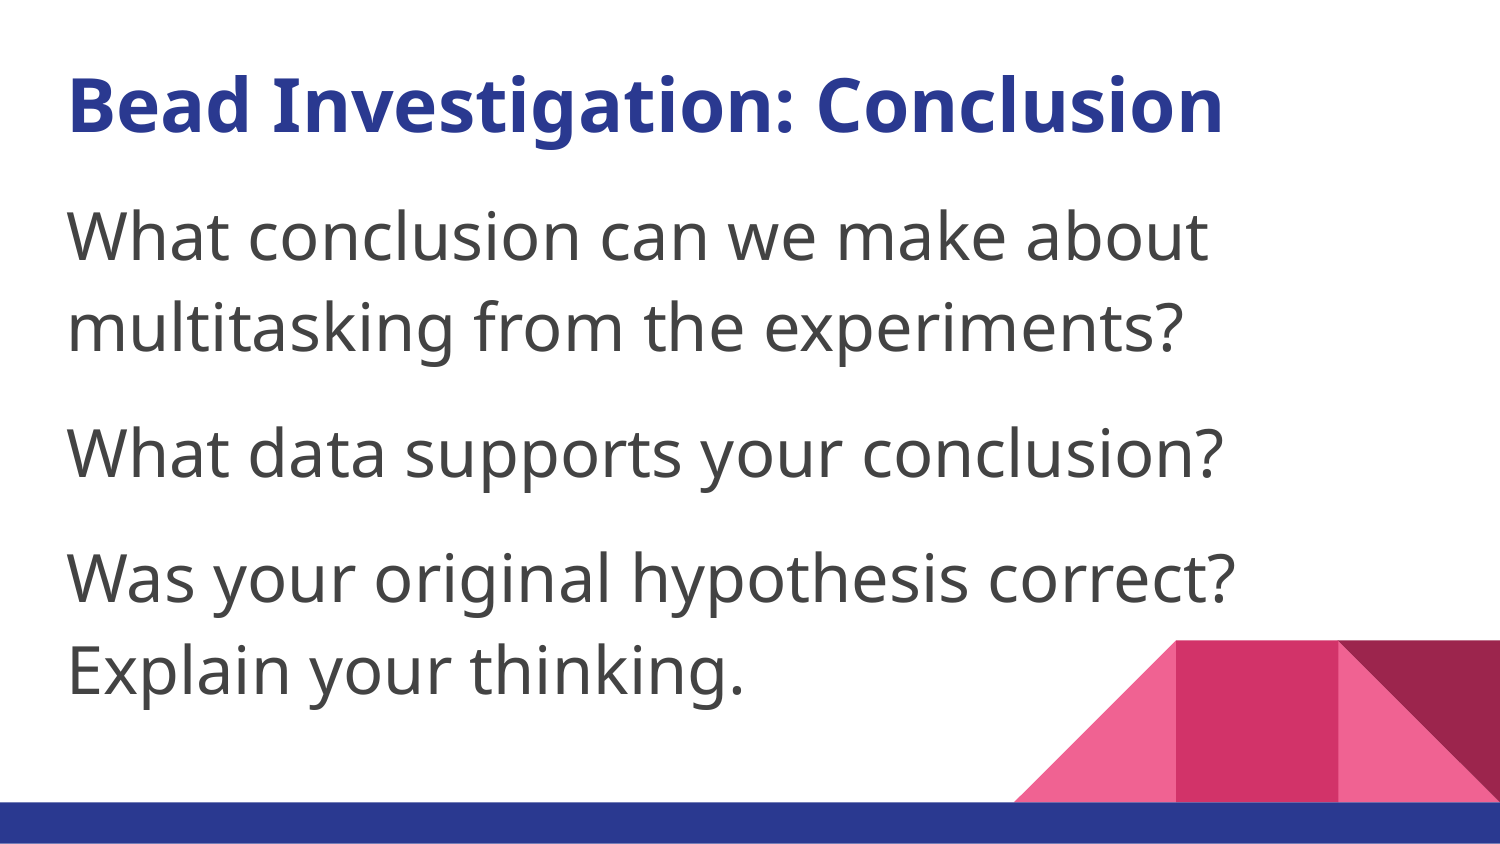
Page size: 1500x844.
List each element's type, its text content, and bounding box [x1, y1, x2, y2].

title Bead Investigation: Conclusion [51, 42, 1449, 142]
list [51, 201, 1449, 288]
text_box [51, 446, 1417, 476]
text_box What conclusion can we make about multitasking from the experiments? What data supports your conclusion? Was your original hypothesis correct? Explain your thinking. [51, 372, 1449, 476]
text_box [35, 476, 1449, 832]
